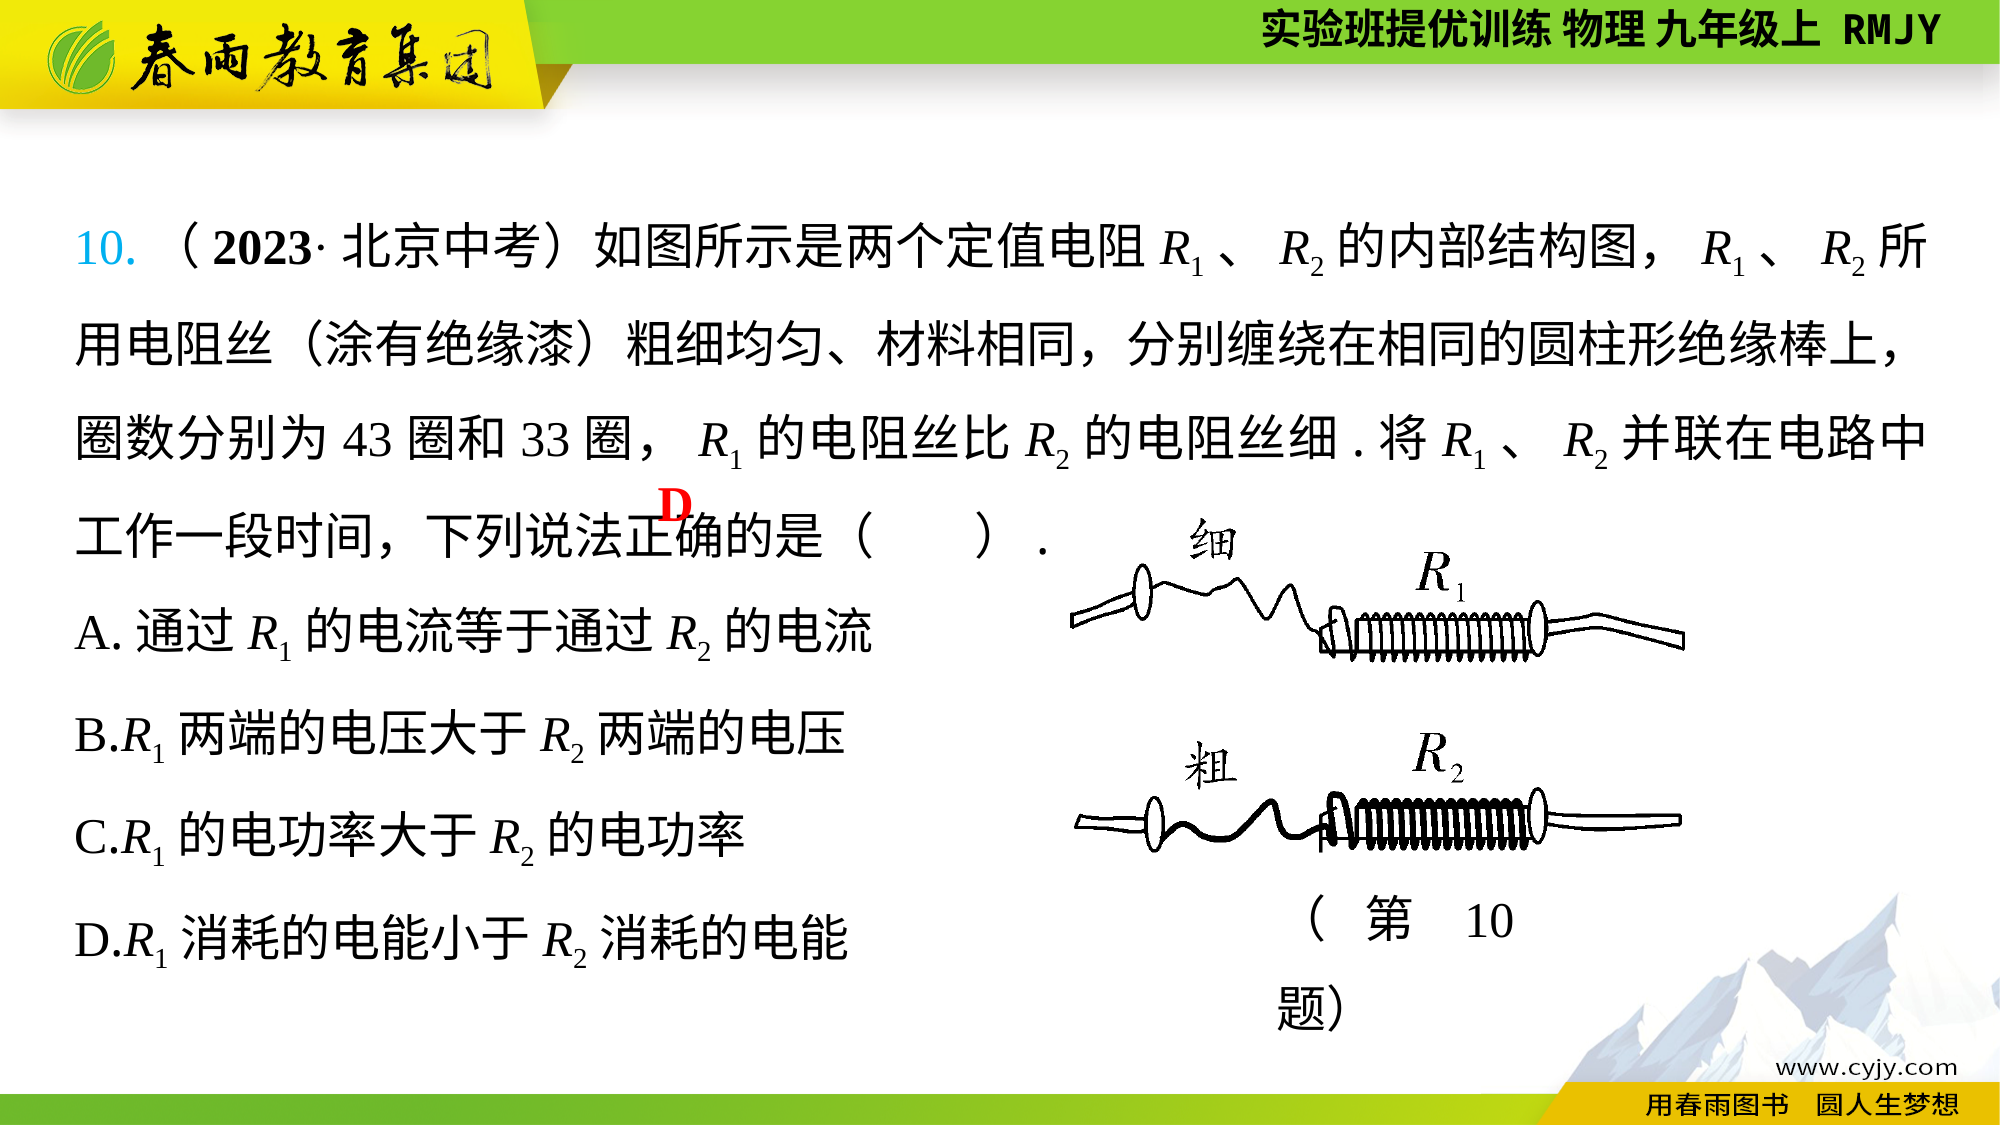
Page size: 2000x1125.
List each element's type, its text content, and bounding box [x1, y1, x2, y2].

text_box D [642, 463, 709, 539]
picture [0, 0, 2000, 1125]
list 10.（2023·北京中考）如图所示是两个定值电阻R1、R2的内部结构图，R1、R2所用电阻丝（涂有绝缘漆）粗细均匀、材料相同，分别缠绕在相同的圆柱形绝缘棒上，圈数分别为43圈和33圈，R1的电阻丝比R2的电阻丝细.将R1、R2并联在电路中工作一段时间，下列说法正确的是（ ）. A.通过R1的电流等于通过R2的电流 B.R1两端的电压大于R2两端的电压 C.R1的电功率大于R2的电功率 D.R1消耗的电能小于R2消耗的电能 [59, 172, 1944, 904]
text_box （第10题） [1261, 861, 1541, 955]
